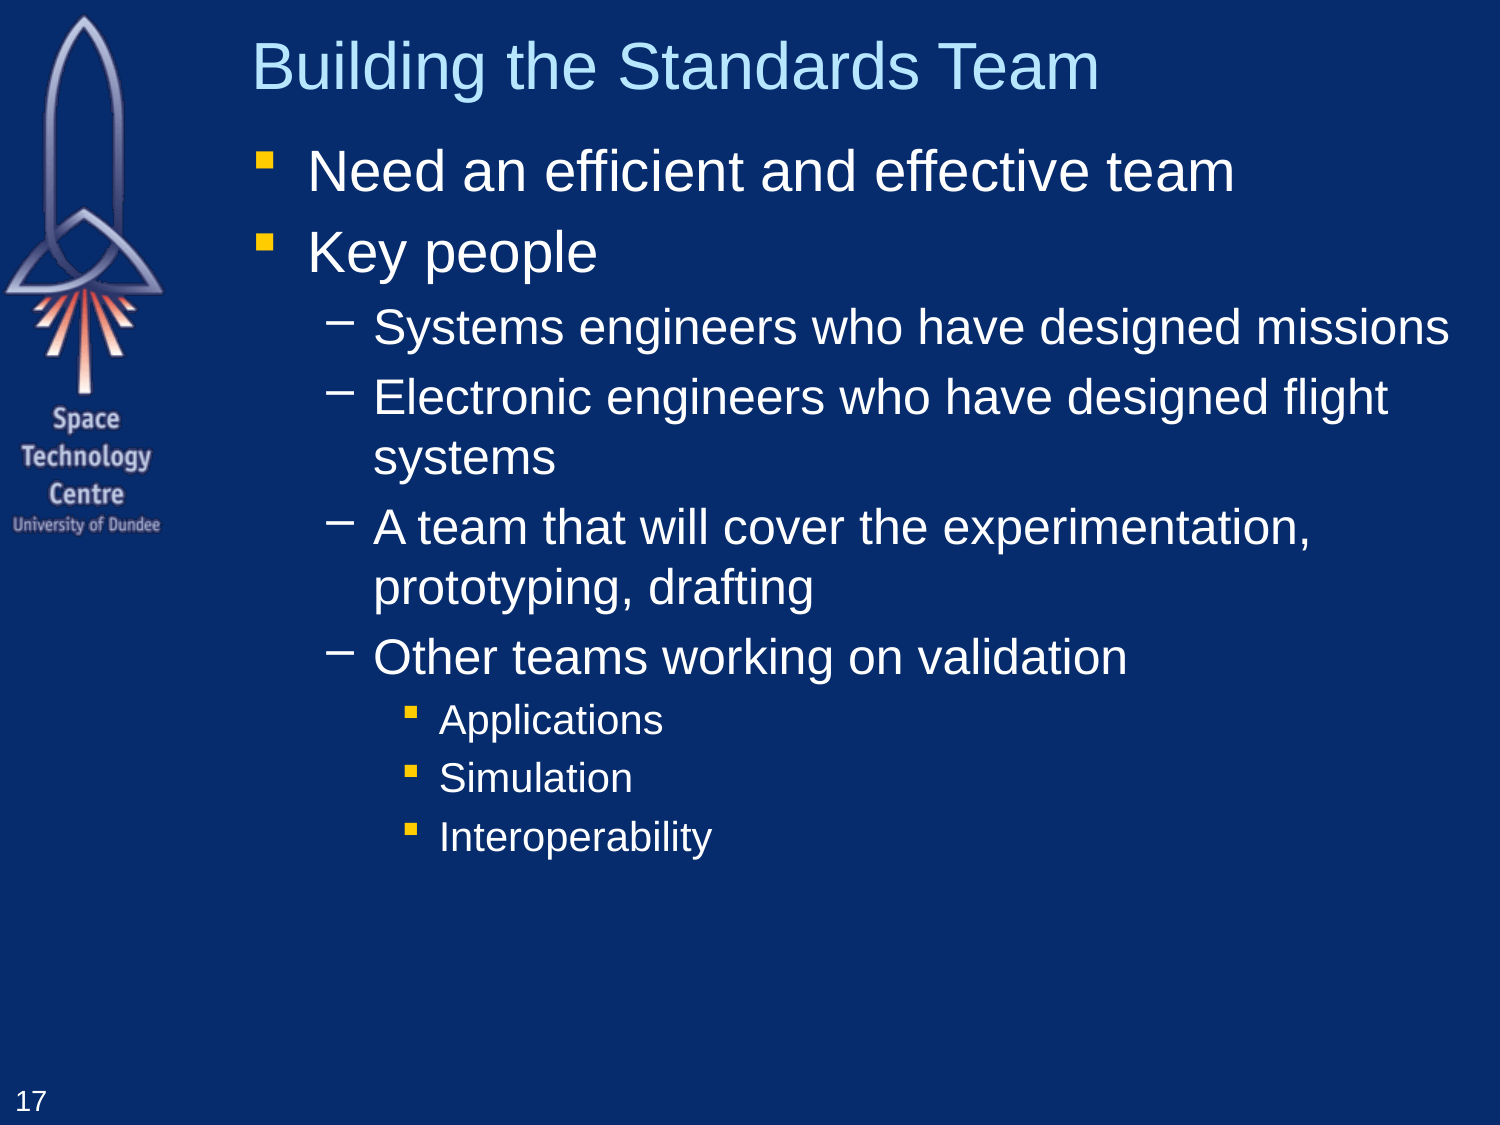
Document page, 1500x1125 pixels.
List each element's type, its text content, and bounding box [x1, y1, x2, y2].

picture [0, 0, 171, 543]
title Building the Standards Team [235, 0, 1500, 125]
list Need an efficient and effective team Key people Systems engineers who have designed missions Electronic engineers who have designed flight systems A team that will cover the experimentation, prototyping, drafting Other teams working on validation Applications Simulation Interoperability [235, 125, 1500, 1125]
slide_number 17 [0, 1046, 160, 1125]
